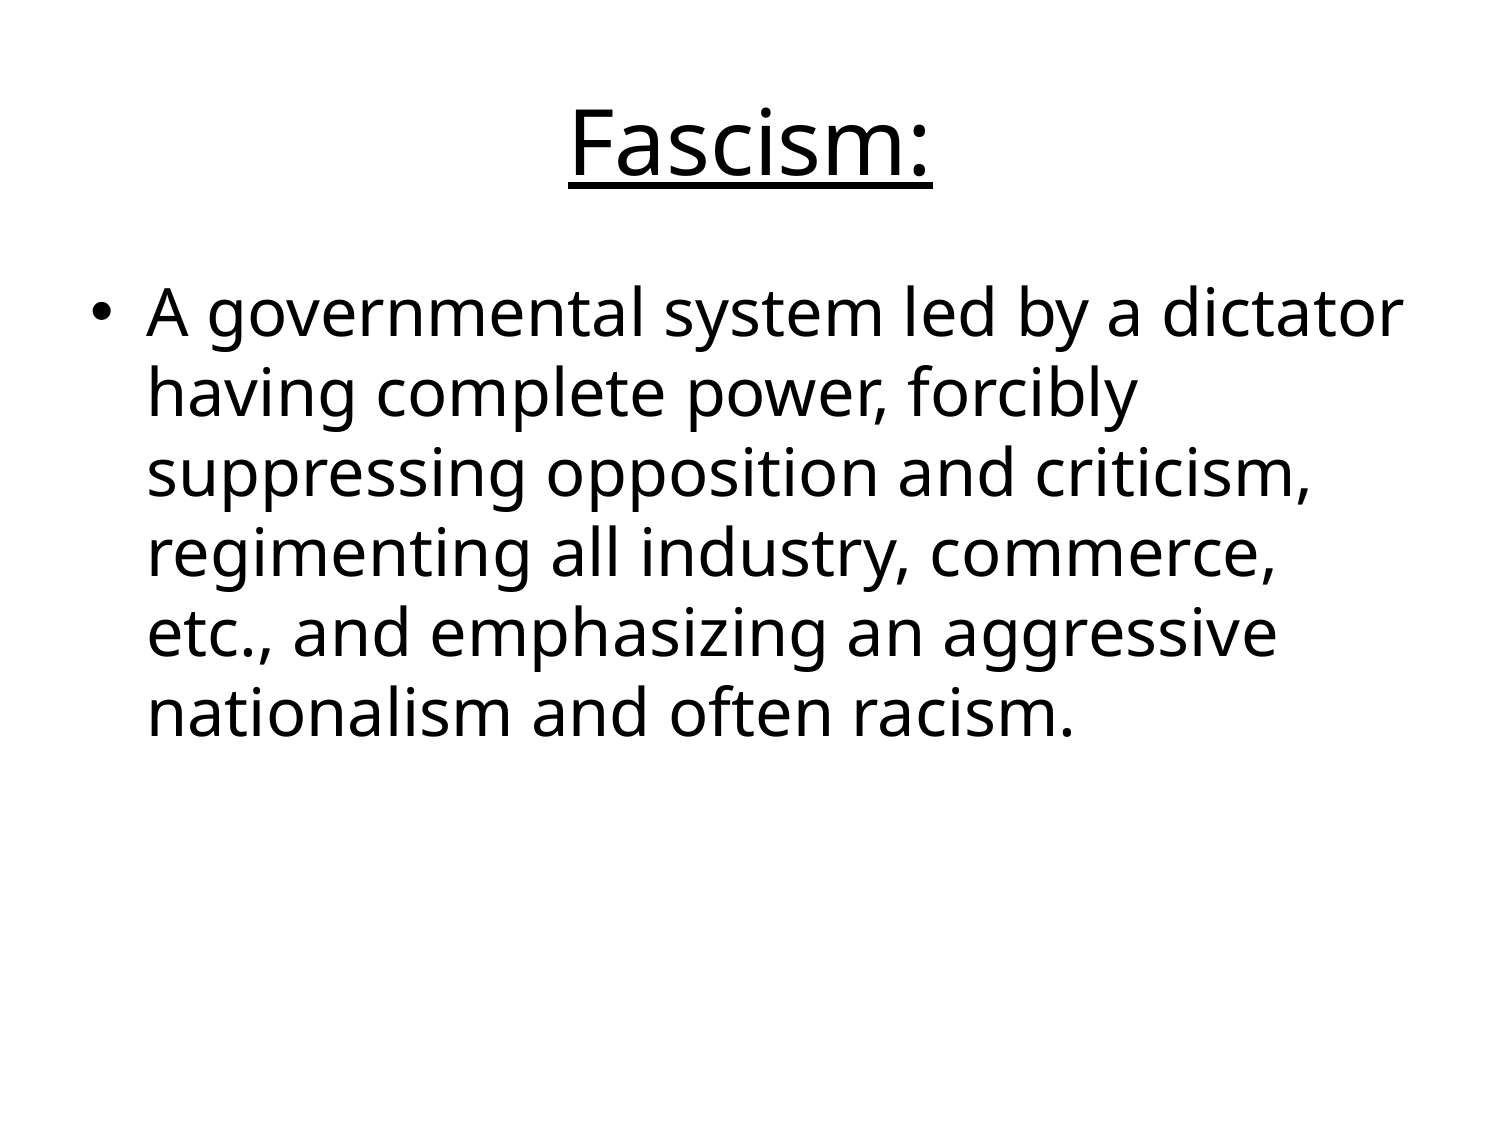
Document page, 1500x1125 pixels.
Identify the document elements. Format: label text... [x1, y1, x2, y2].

title Fascism: [75, 45, 1425, 233]
list A governmental system led by a dictator having complete power, forcibly suppressing opposition and criticism, regimenting all industry, commerce, etc., and emphasizing an aggressive nationalism and often racism. [75, 262, 1425, 1005]
